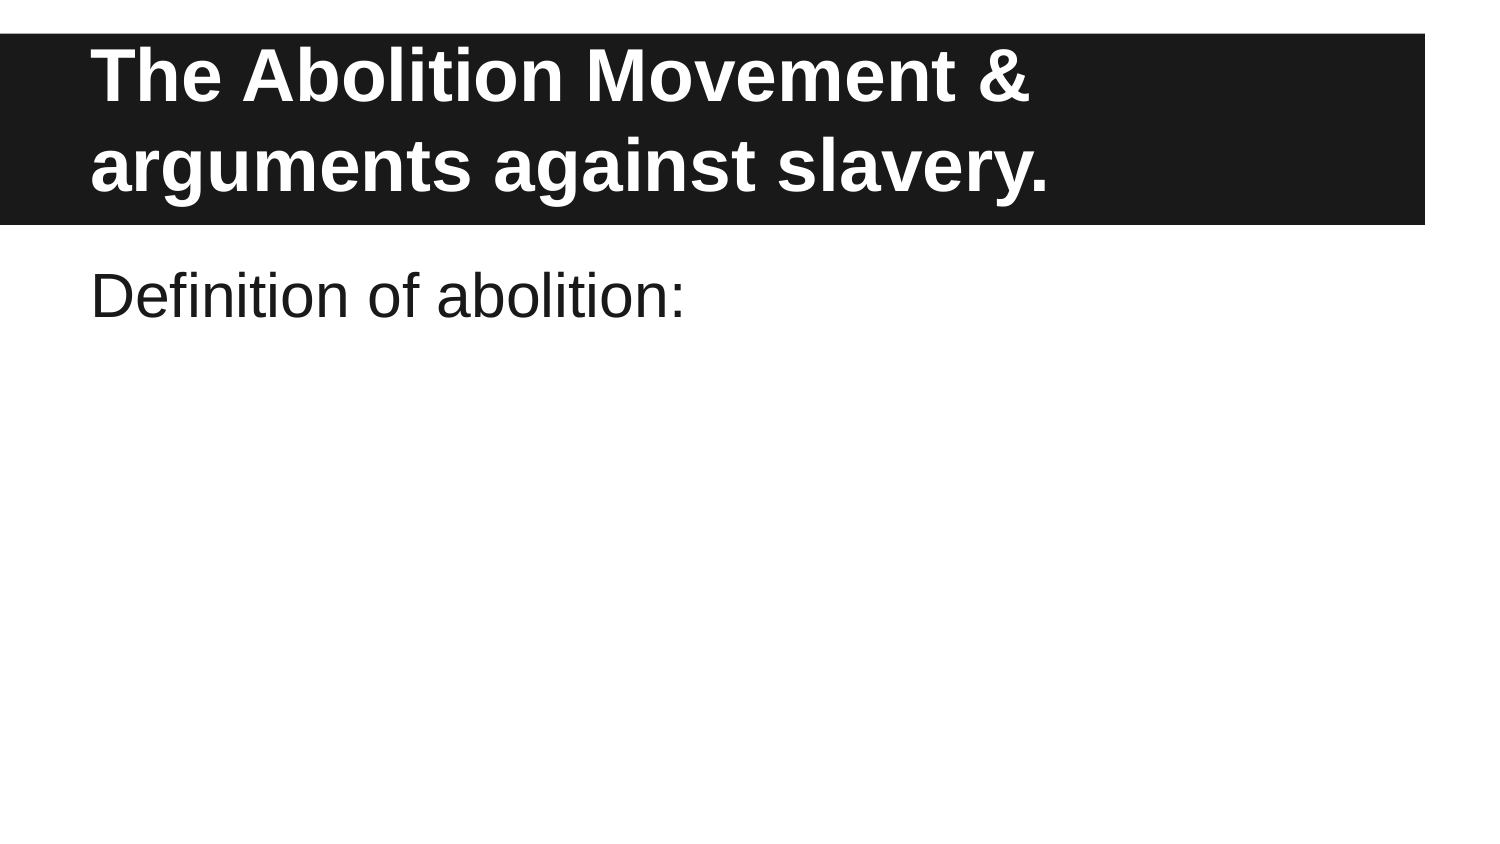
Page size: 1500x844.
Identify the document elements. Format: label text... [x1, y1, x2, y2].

title The Abolition Movement & arguments against slavery. [75, 33, 1425, 221]
list Definition of abolition: [75, 239, 1425, 808]
